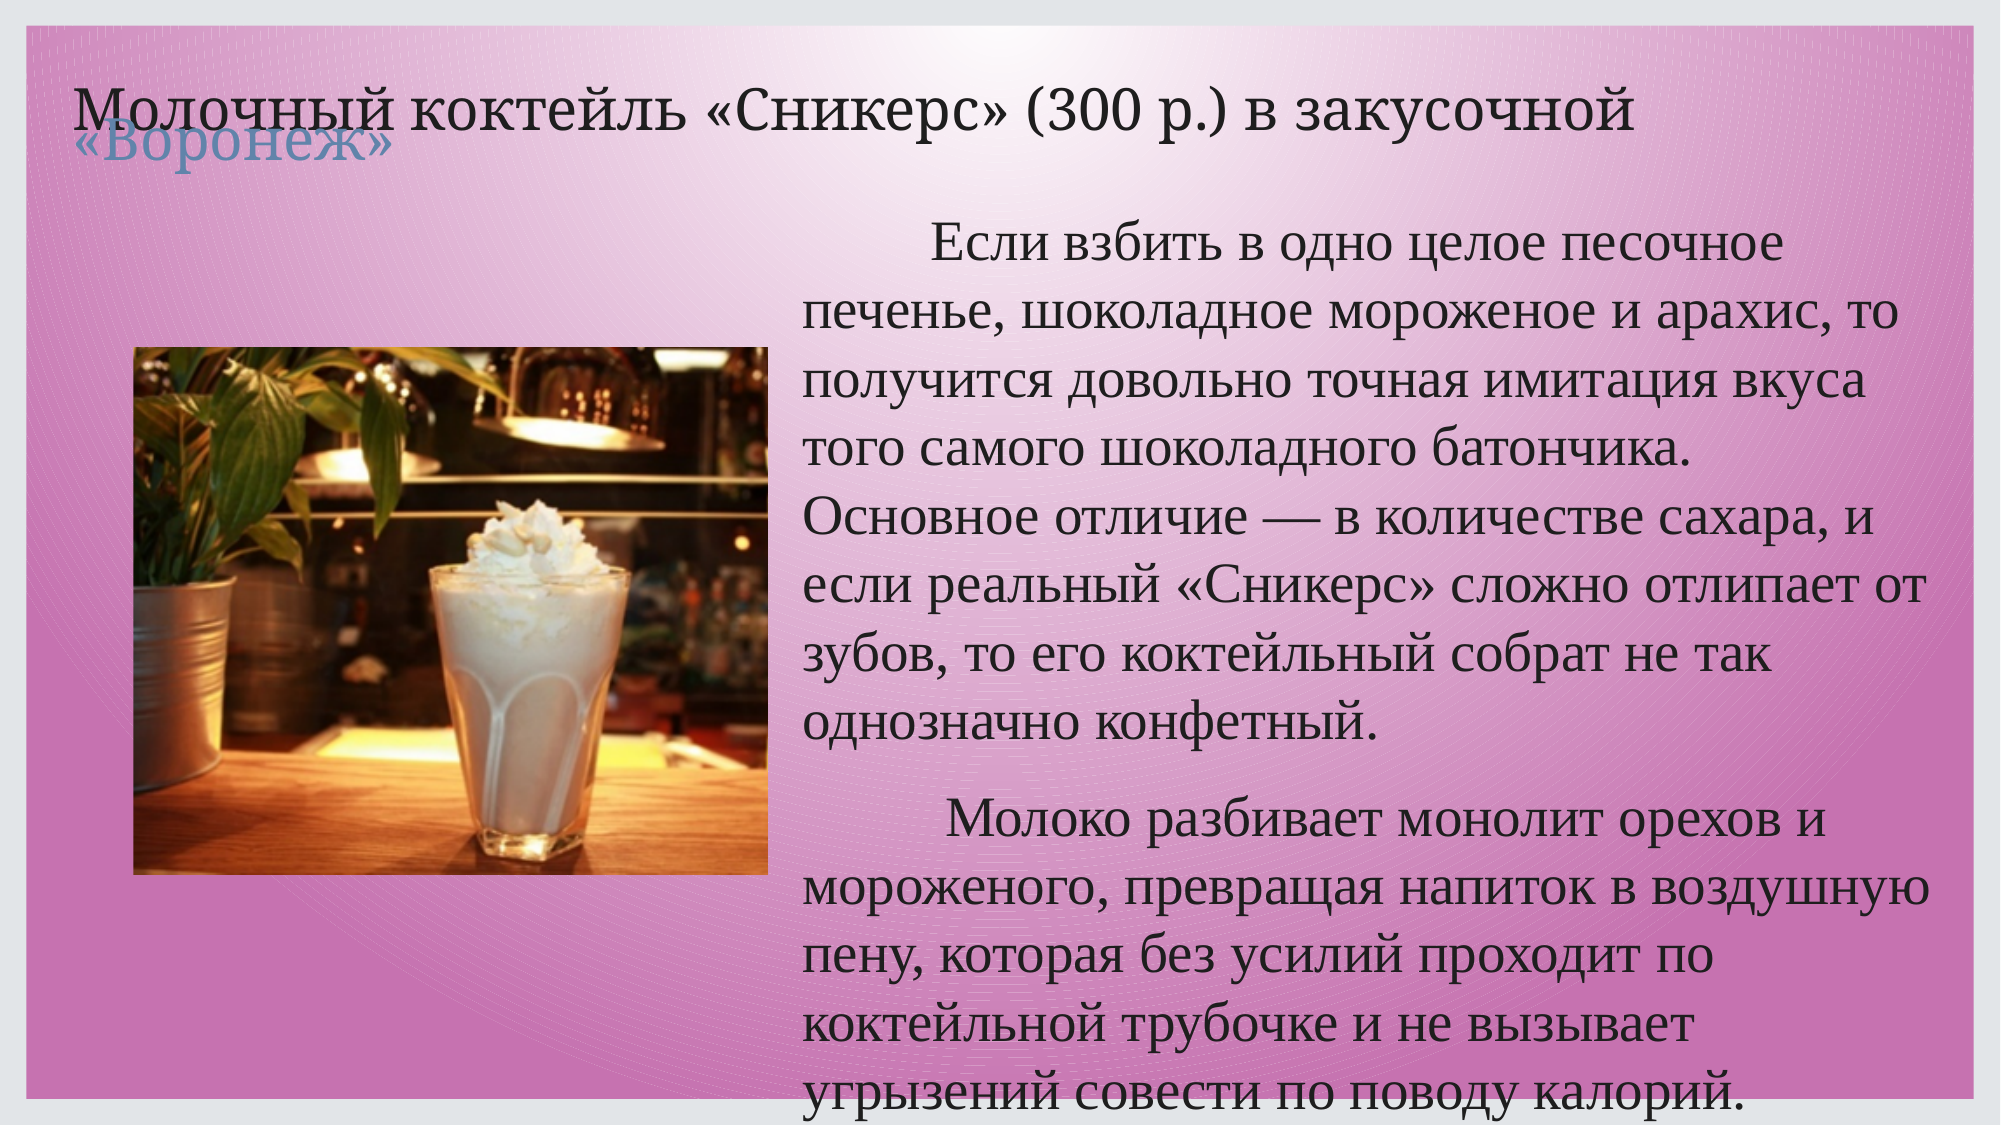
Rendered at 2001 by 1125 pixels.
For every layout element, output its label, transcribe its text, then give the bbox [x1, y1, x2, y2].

picture [133, 347, 768, 875]
title Молочный коктейль «Сникерс» (300 р.) в закусочной «Воронеж» [57, 92, 1925, 228]
list Если взбить в одно целое песочное печенье, шоколадное мороженое и арахис, то получится довольно точная имитация вкуса того самого шоколадного батончика. Основное отличие — в количестве сахара, и если реальный «Сникерс» сложно отлипает от зубов, то его коктейльный собрат не так однозначно конфетный. Молоко разбивает монолит орехов и мороженого, превращая напиток в воздушную пену, которая без усилий проходит по коктейльной трубочке и не вызывает угрызений совести по поводу калорий. [787, 196, 1968, 1125]
